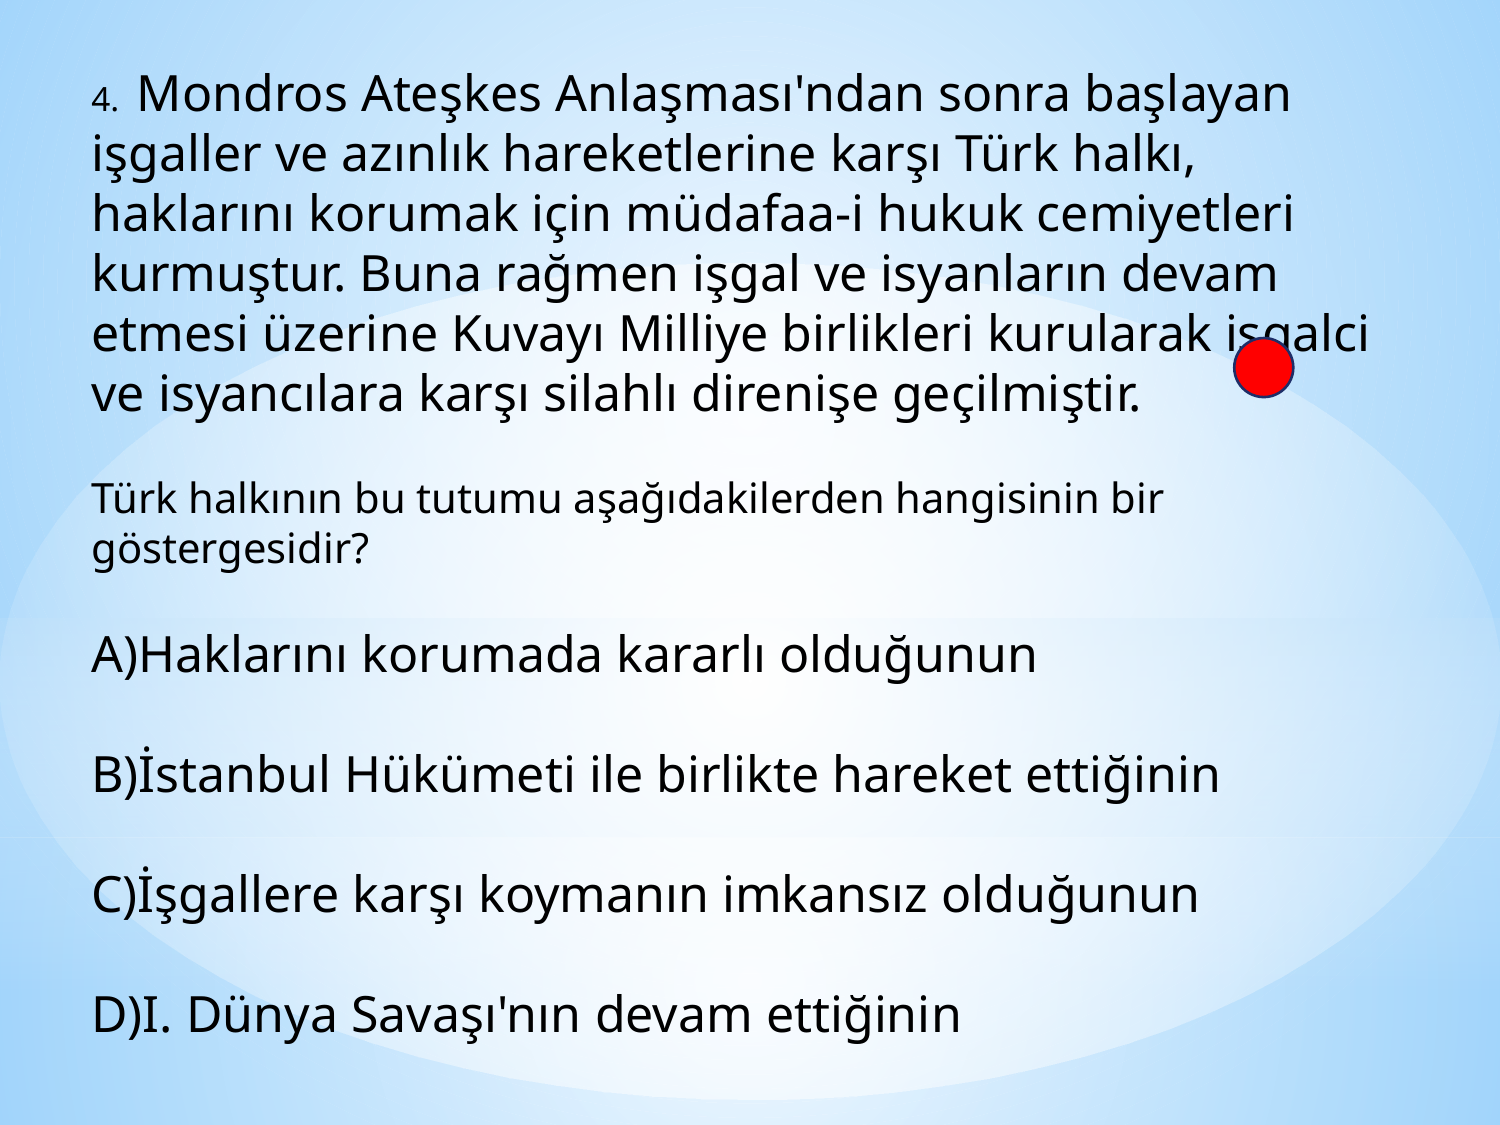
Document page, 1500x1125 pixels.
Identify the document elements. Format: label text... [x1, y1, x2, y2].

text_box 4. Mondros Ateşkes Anlaşması'ndan sonra başlayan işgaller ve azınlık hareketlerine karşı Türk halkı, haklarını korumak için müdafaa-i hukuk cemiyetleri kurmuştur. Buna rağmen işgal ve isyanların devam etmesi üzerine Kuvayı Milliye birlikleri kurularak işgalci ve isyancılara karşı silahlı direnişe geçilmiştir. Türk halkının bu tutumu aşağıdakilerden hangisinin bir göstergesidir? A)Haklarını korumada kararlı olduğunun B)İstanbul Hükümeti ile birlikte hareket ettiğinin C)İşgallere karşı koymanın imkansız olduğunun D)I. Dünya Savaşı'nın devam ettiğinin [76, 54, 1388, 1100]
text_box [1232, 336, 1295, 399]
